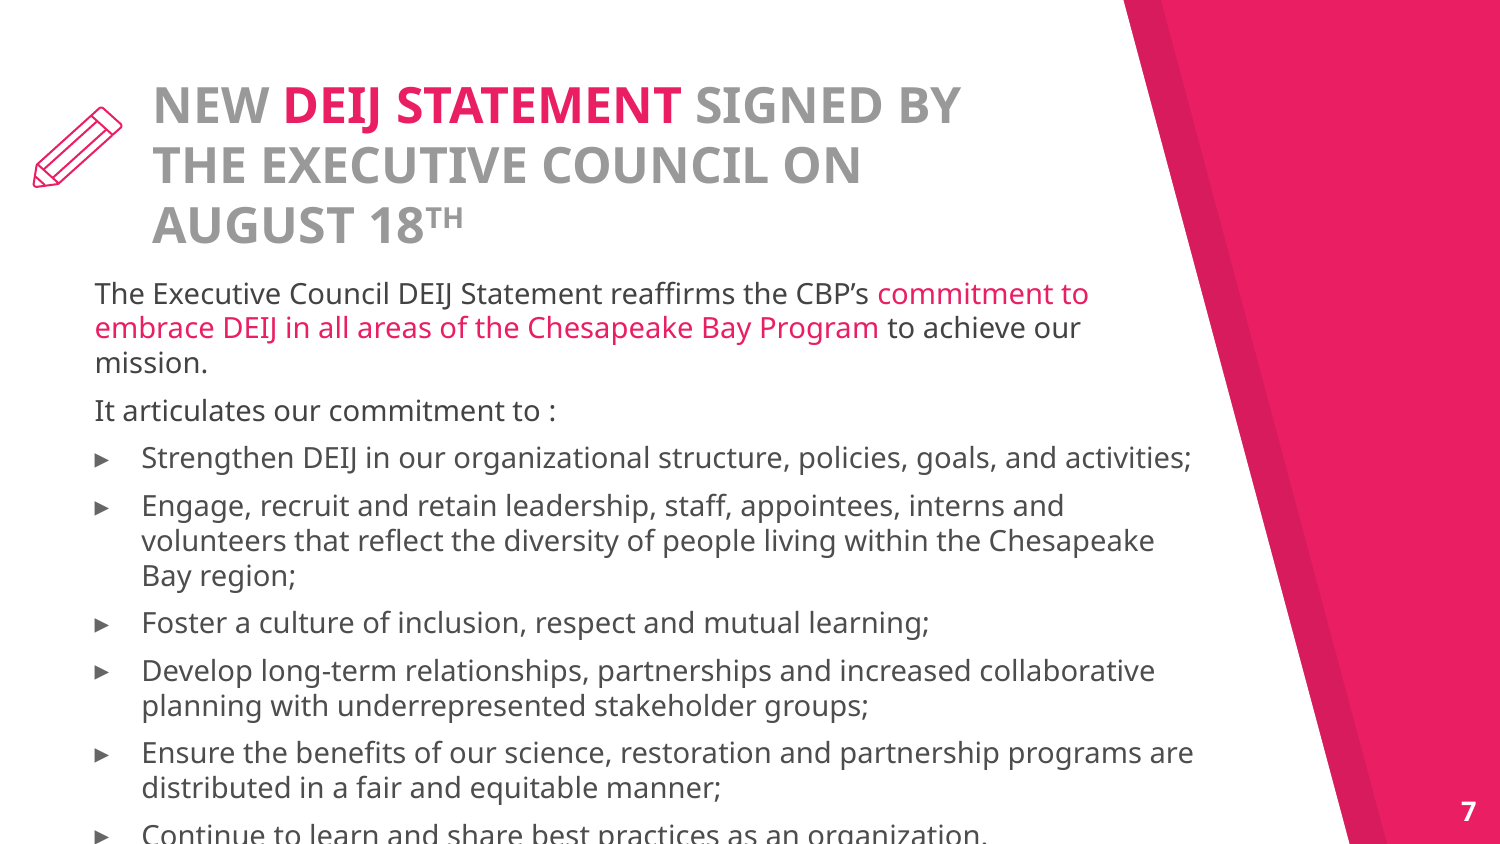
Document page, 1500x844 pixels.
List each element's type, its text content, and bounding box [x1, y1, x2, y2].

slide_number 7 [1401, 779, 1492, 844]
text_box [33, 107, 122, 188]
title NEW DEIJ STATEMENT SIGNED BY THE EXECUTIVE COUNCIL ON AUGUST 18TH [137, 146, 1011, 329]
list The Executive Council DEIJ Statement reaffirms the CBP’s commitment to embrace DEIJ in all areas of the Chesapeake Bay Program to achieve our mission. It articulates our commitment to : Strengthen DEIJ in our organizational structure, policies, goals, and activities; Engage, recruit and retain leadership, staff, appointees, interns and volunteers that reflect the diversity of people living within the Chesapeake Bay region; Foster a culture of inclusion, respect and mutual learning; Develop long-term relationships, partnerships and increased collaborative planning with underrepresented stakeholder groups; Ensure the benefits of our science, restoration and partnership programs are distributed in a fair and equitable manner; Continue to learn and share best practices as an organization. [79, 259, 1211, 813]
